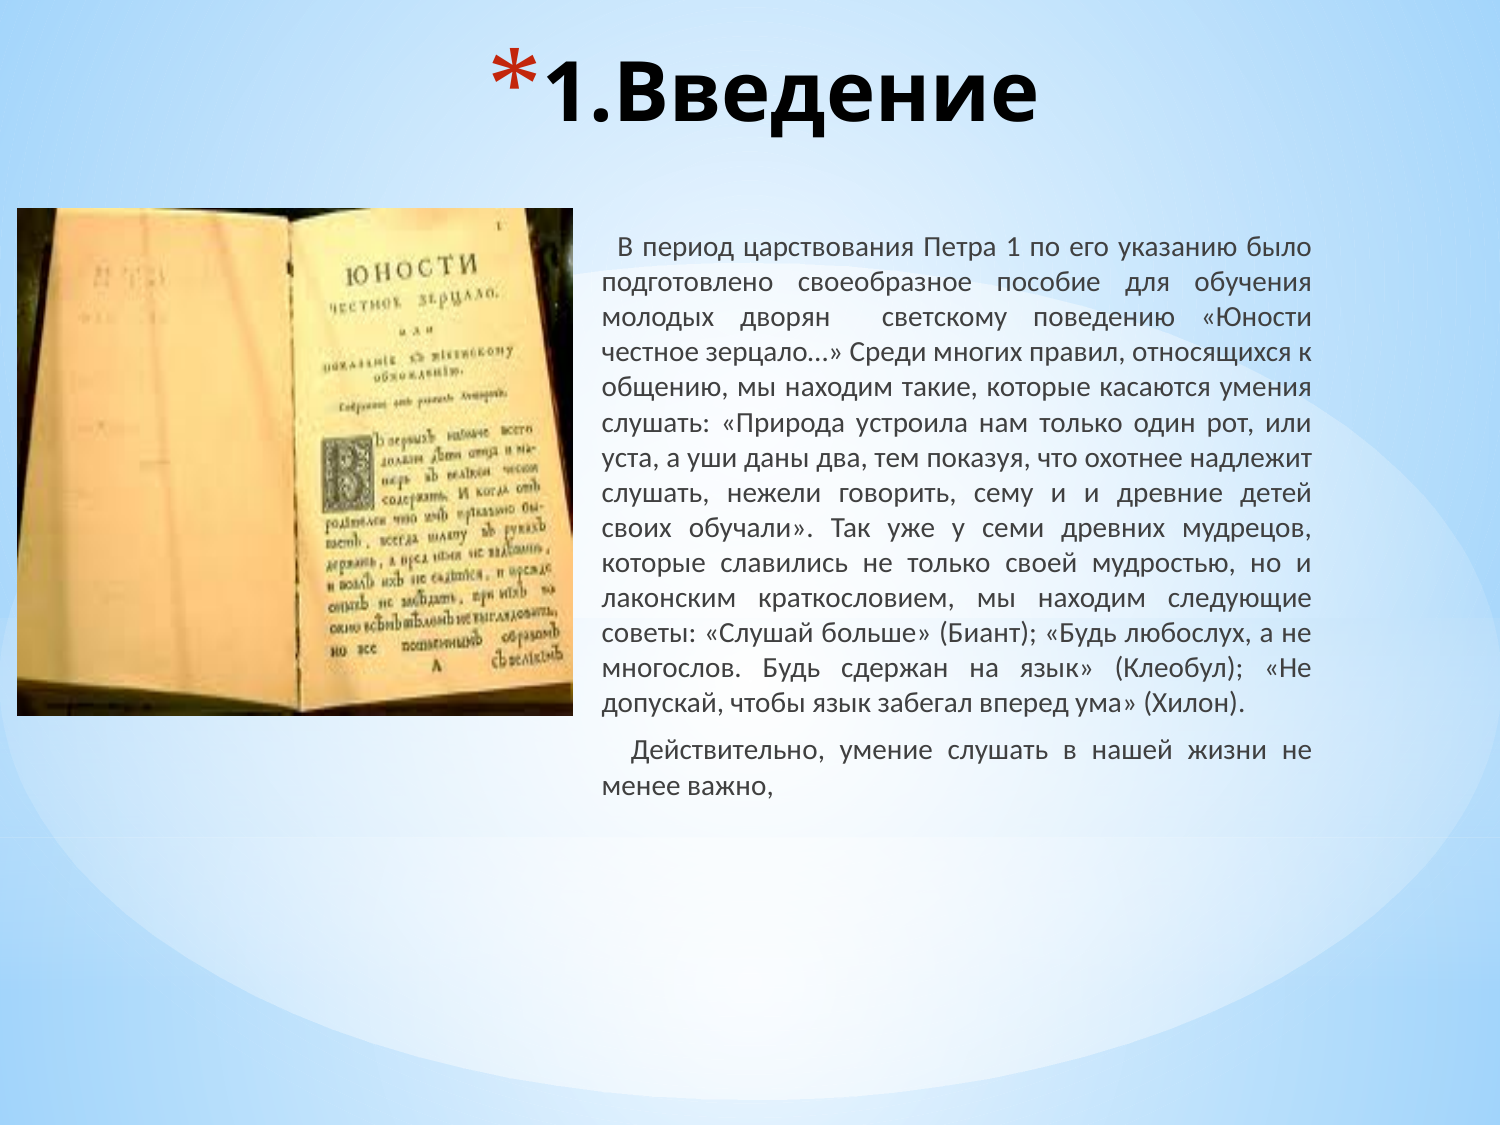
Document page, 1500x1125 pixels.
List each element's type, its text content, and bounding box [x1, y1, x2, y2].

title 1.Введение [230, 30, 1299, 219]
picture [17, 207, 574, 717]
list В период царствования Петра 1 по его указанию было подготовлено своеобразное пособие для обучения молодых дворян светскому поведению «Юности честное зерцало…» Среди многих правил, относящихся к общению, мы находим такие, которые касаются умения слушать: «Природа устроила нам только один рот, или уста, а уши даны два, тем показуя, что охотнее надлежит слушать, нежели говорить, сему и и древние детей своих обучали». Так уже у семи древних мудрецов, которые славились не только своей мудростью, но и лаконским краткословием, мы находим следующие советы: «Слушай больше» (Биант); «Будь любослух, а не многослов. Будь сдержан на язык» (Клеобул); «Не допускай, чтобы язык забегал вперед ума» (Хилон). Действительно, умение слушать в нашей жизни не менее важно, [549, 219, 1328, 1000]
